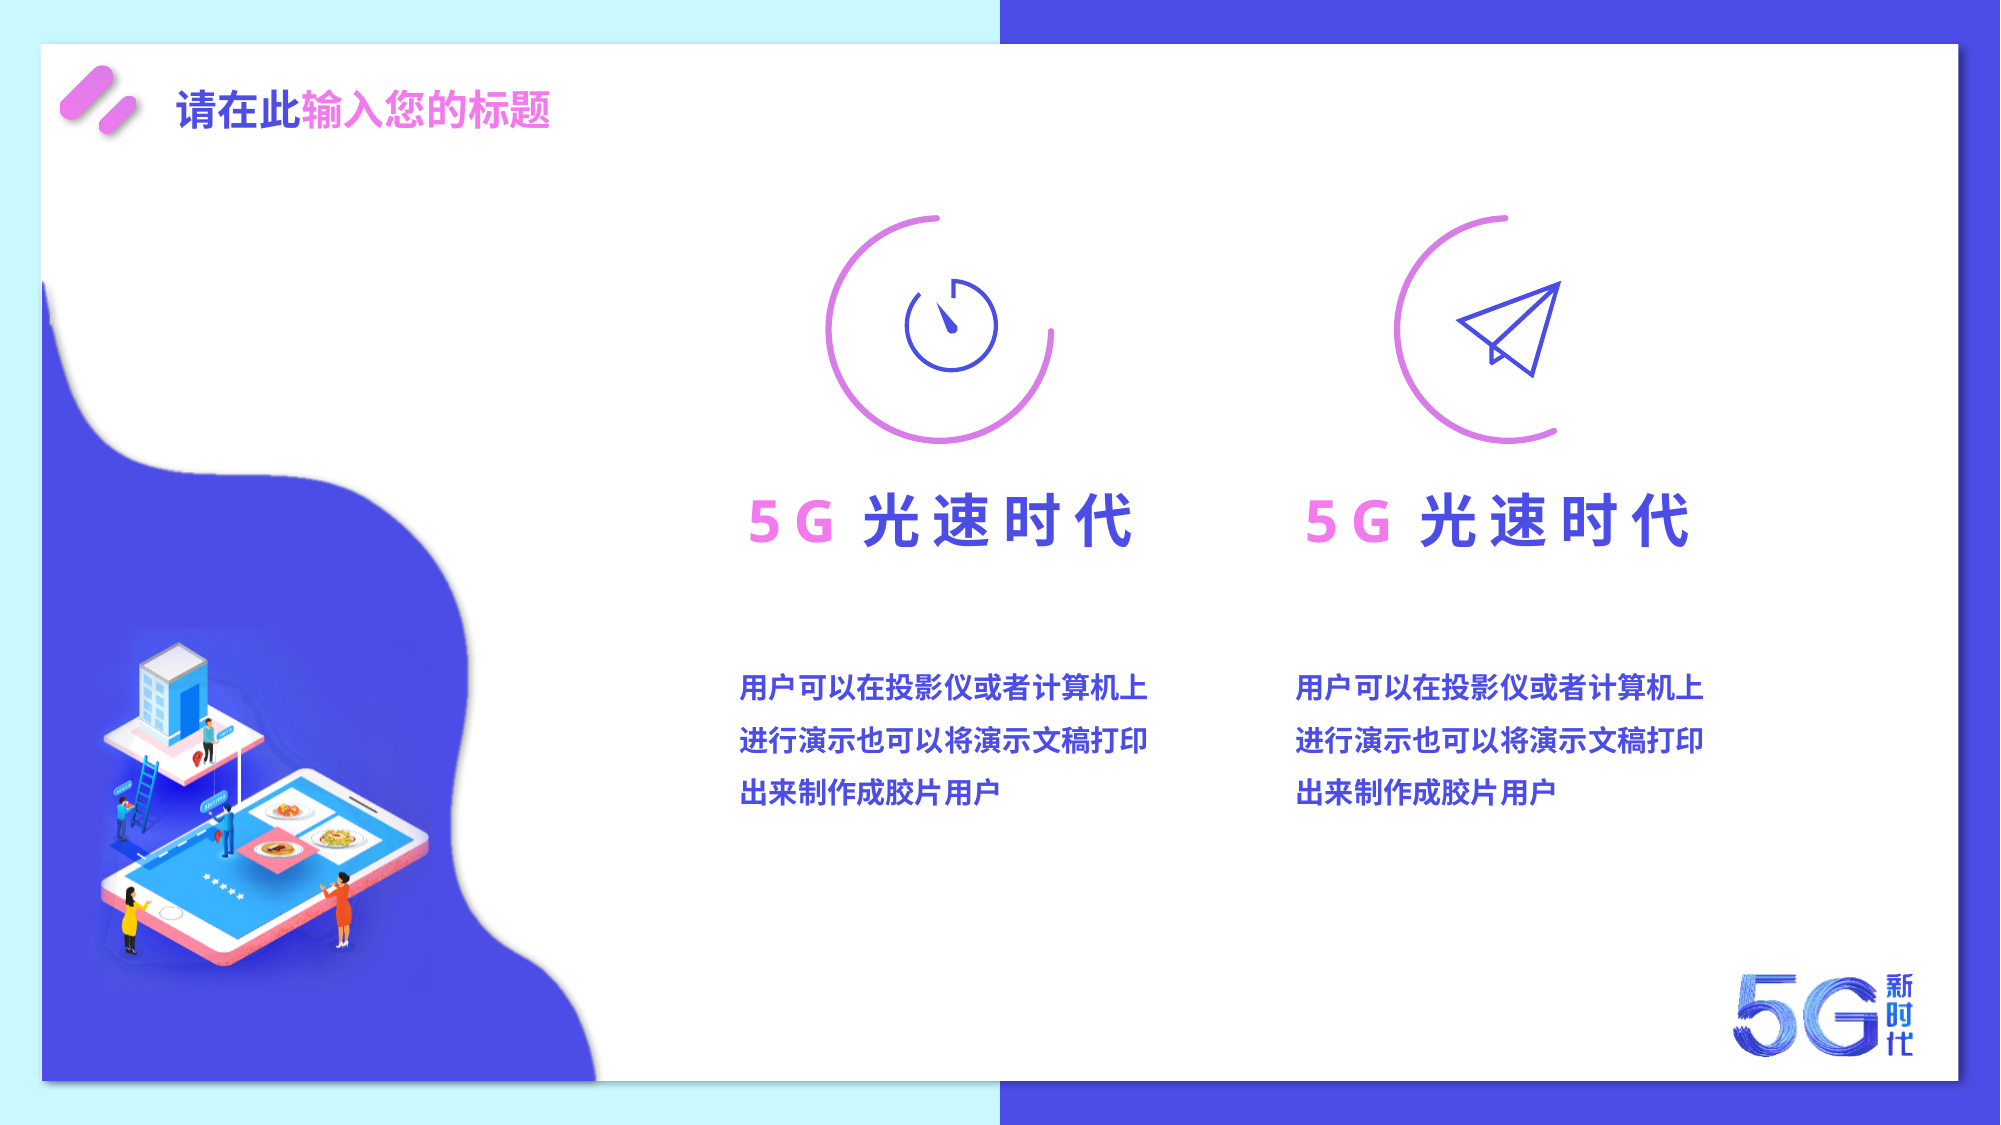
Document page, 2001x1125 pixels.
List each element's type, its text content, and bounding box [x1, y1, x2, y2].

picture [0, 44, 1961, 1081]
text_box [828, 218, 1052, 441]
text_box 5G光速时代 [1290, 476, 1727, 562]
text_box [1397, 218, 1620, 441]
text_box 用户可以在投影仪或者计算机上进行演示也可以将演示文稿打印出来制作成胶片用户 [724, 644, 1171, 817]
text_box 5G光速时代 [733, 476, 1170, 562]
text_box 用户可以在投影仪或者计算机上进行演示也可以将演示文稿打印出来制作成胶片用户 [1280, 644, 1727, 817]
